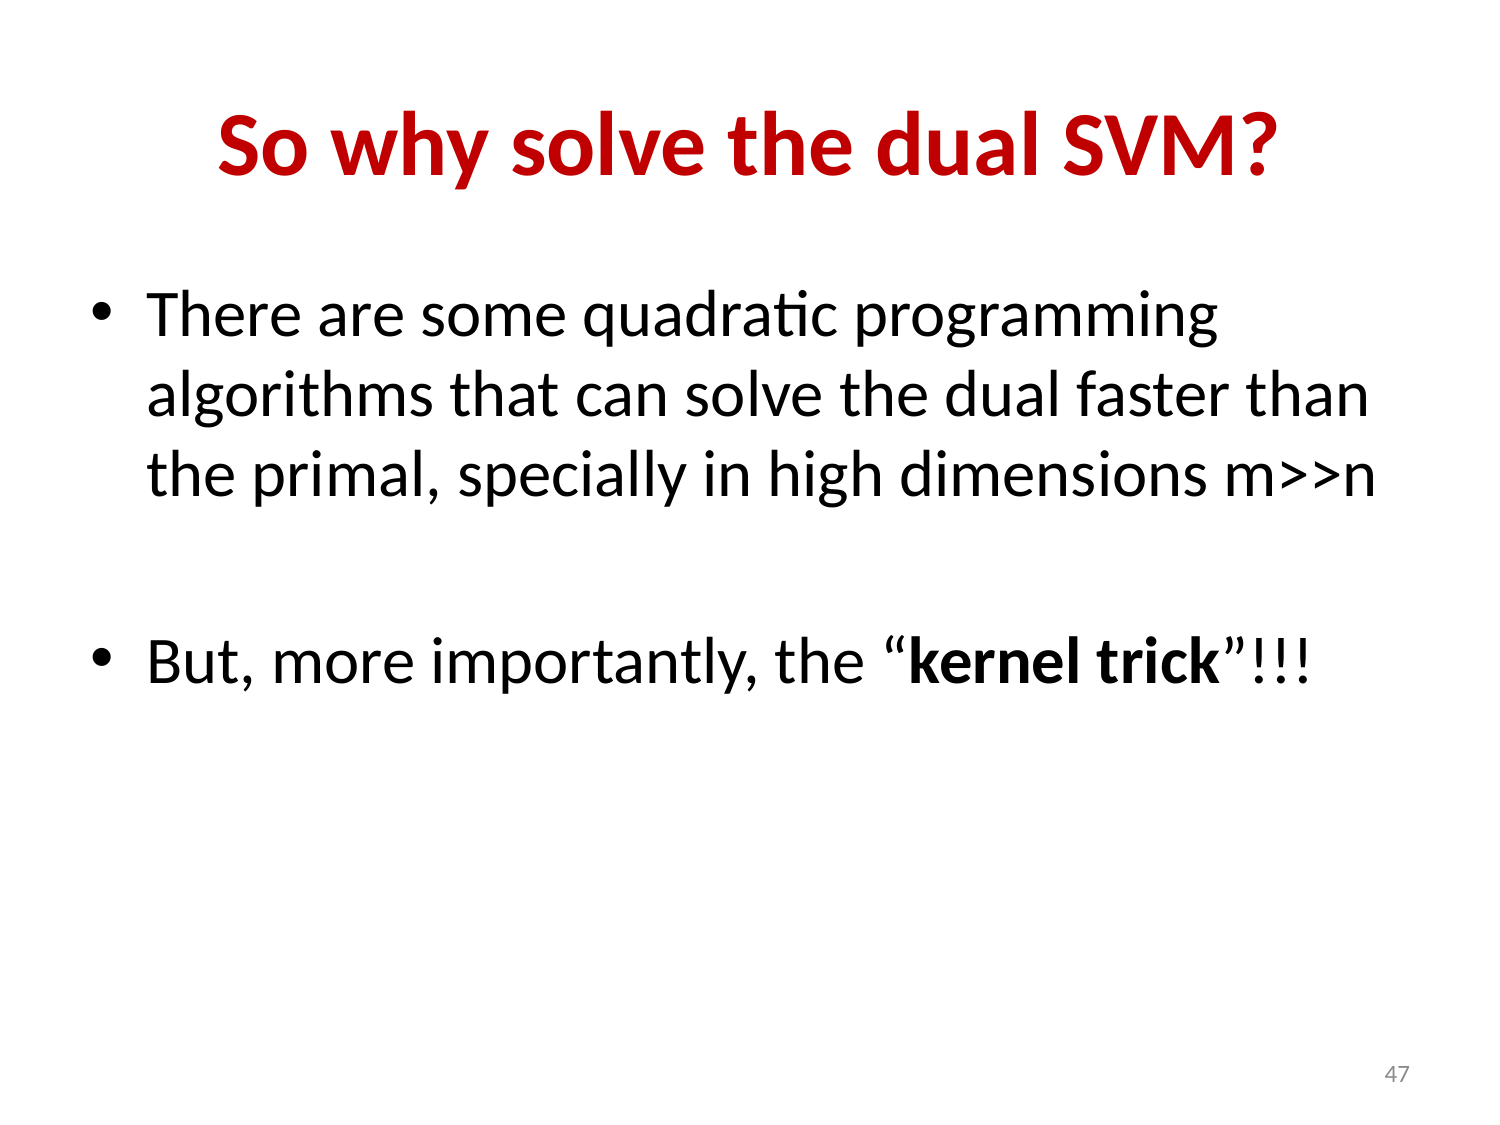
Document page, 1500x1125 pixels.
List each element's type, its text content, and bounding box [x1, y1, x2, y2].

list There are some quadratic programming algorithms that can solve the dual faster than the primal, specially in high dimensions m>>n But, more importantly, the “kernel trick”!!! [75, 262, 1425, 1005]
title So why solve the dual SVM? [75, 45, 1425, 233]
slide_number 47 [1074, 1042, 1425, 1103]
